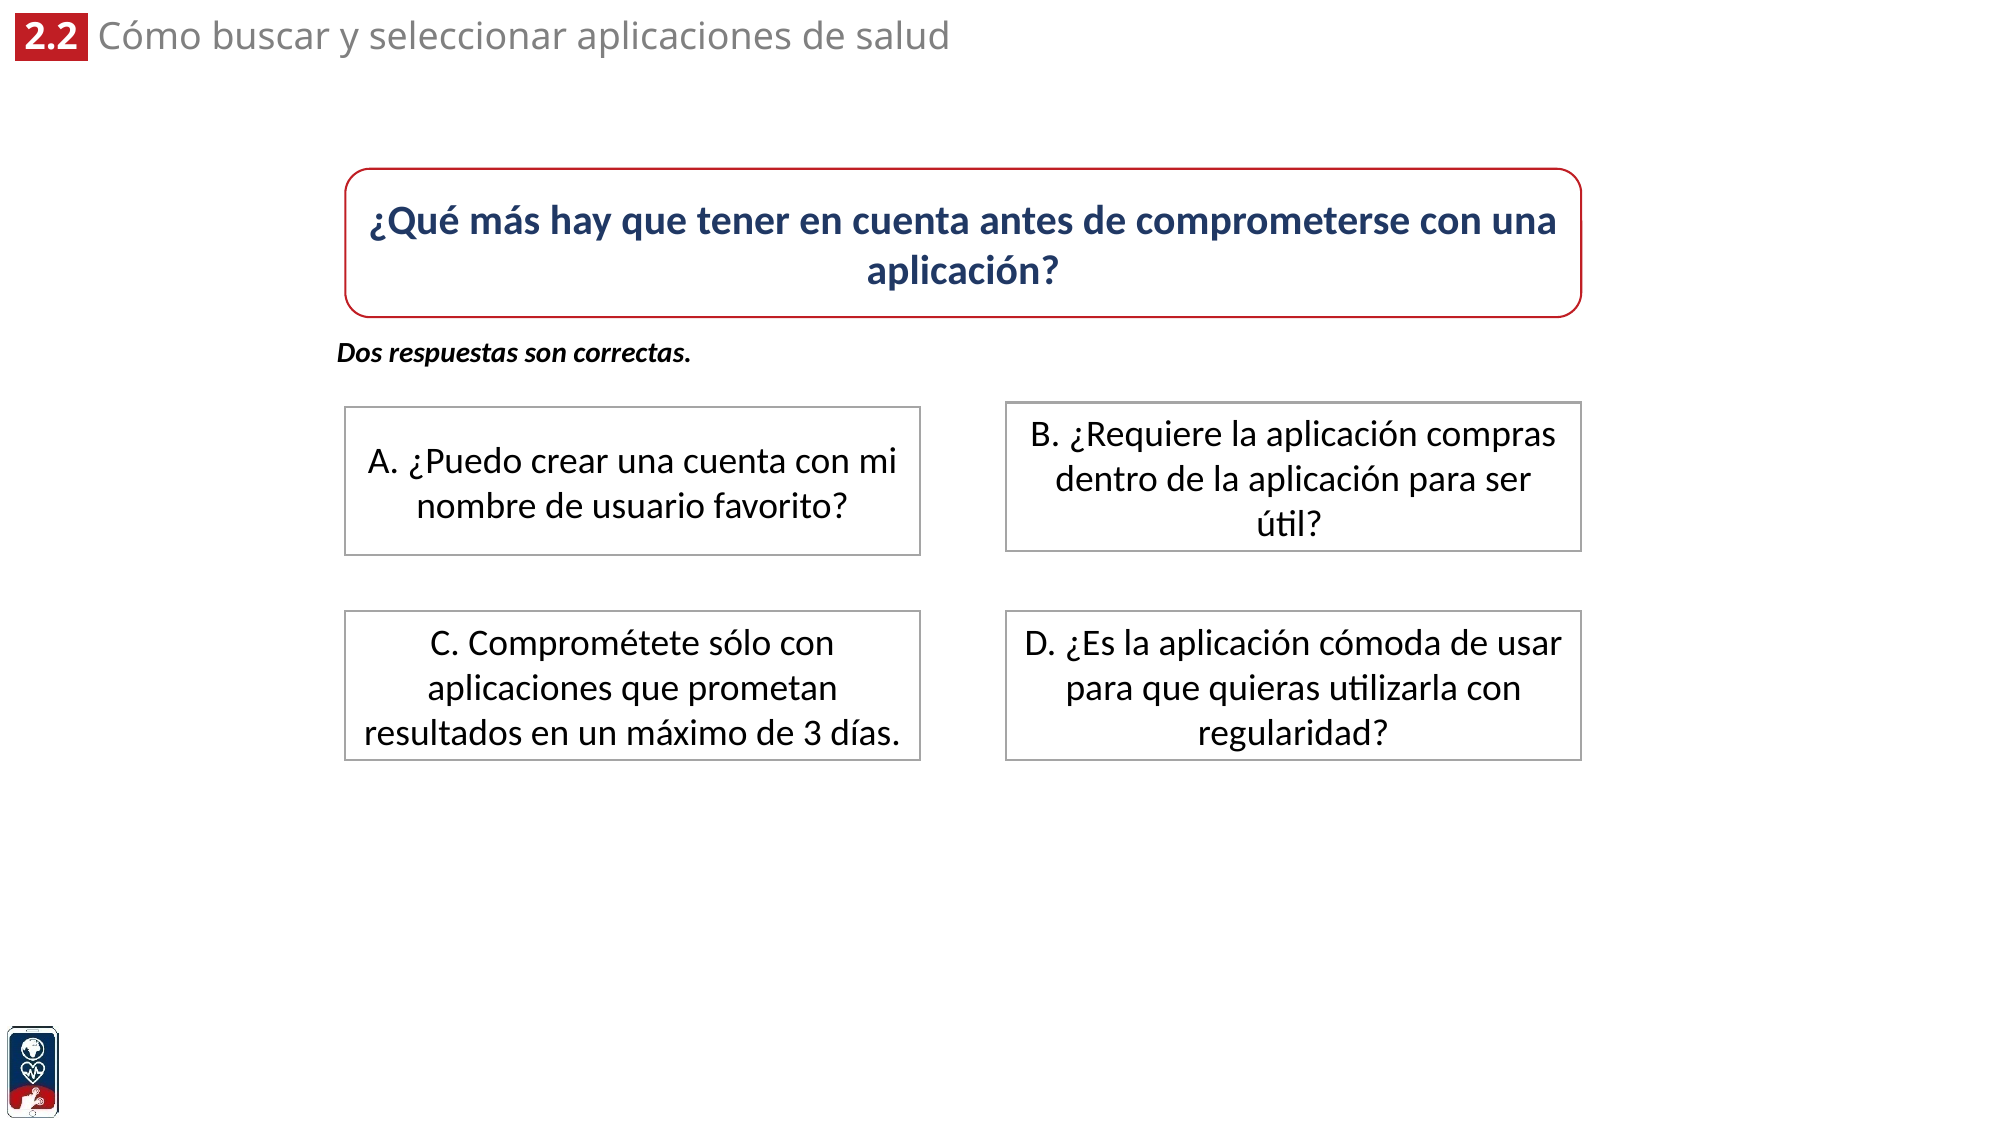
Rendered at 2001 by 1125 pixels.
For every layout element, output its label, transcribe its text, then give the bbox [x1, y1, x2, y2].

text_box ¿Qué más hay que tener en cuenta antes de comprometerse con una aplicación? [344, 167, 1583, 319]
picture [7, 1026, 59, 1118]
text_box C. Comprométete sólo con aplicaciones que prometan resultados en un máximo de 3 días. [344, 610, 921, 761]
text_box Dos respuestas son correctas. [322, 325, 707, 376]
text_box D. ¿Es la aplicación cómoda de usar para que quieras utilizarla con regularidad? [1005, 610, 1582, 761]
text_box A. ¿Puedo crear una cuenta con mi nombre de usuario favorito? [344, 406, 921, 556]
text_box B. ¿Requiere la aplicación compras dentro de la aplicación para ser útil? [1005, 401, 1582, 552]
